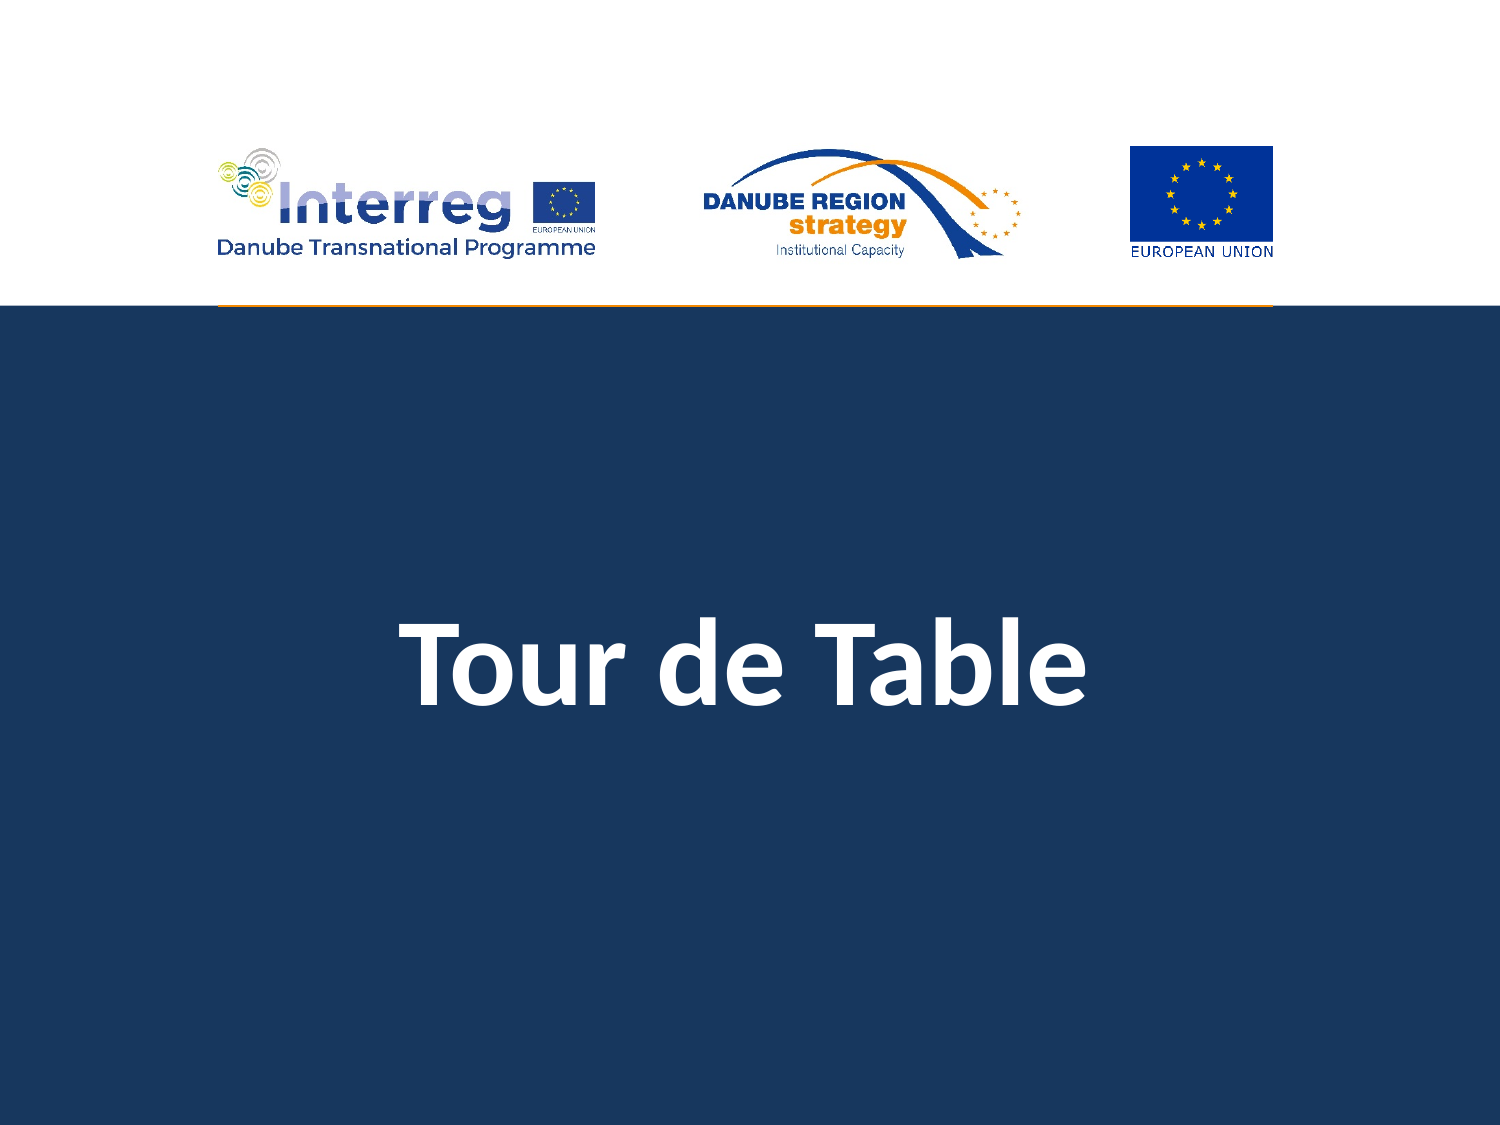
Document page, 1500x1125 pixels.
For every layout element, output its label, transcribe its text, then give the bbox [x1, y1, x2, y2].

list Tour de Table [76, 468, 1412, 1059]
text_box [218, 131, 1273, 275]
text_box [0, 304, 1500, 1125]
